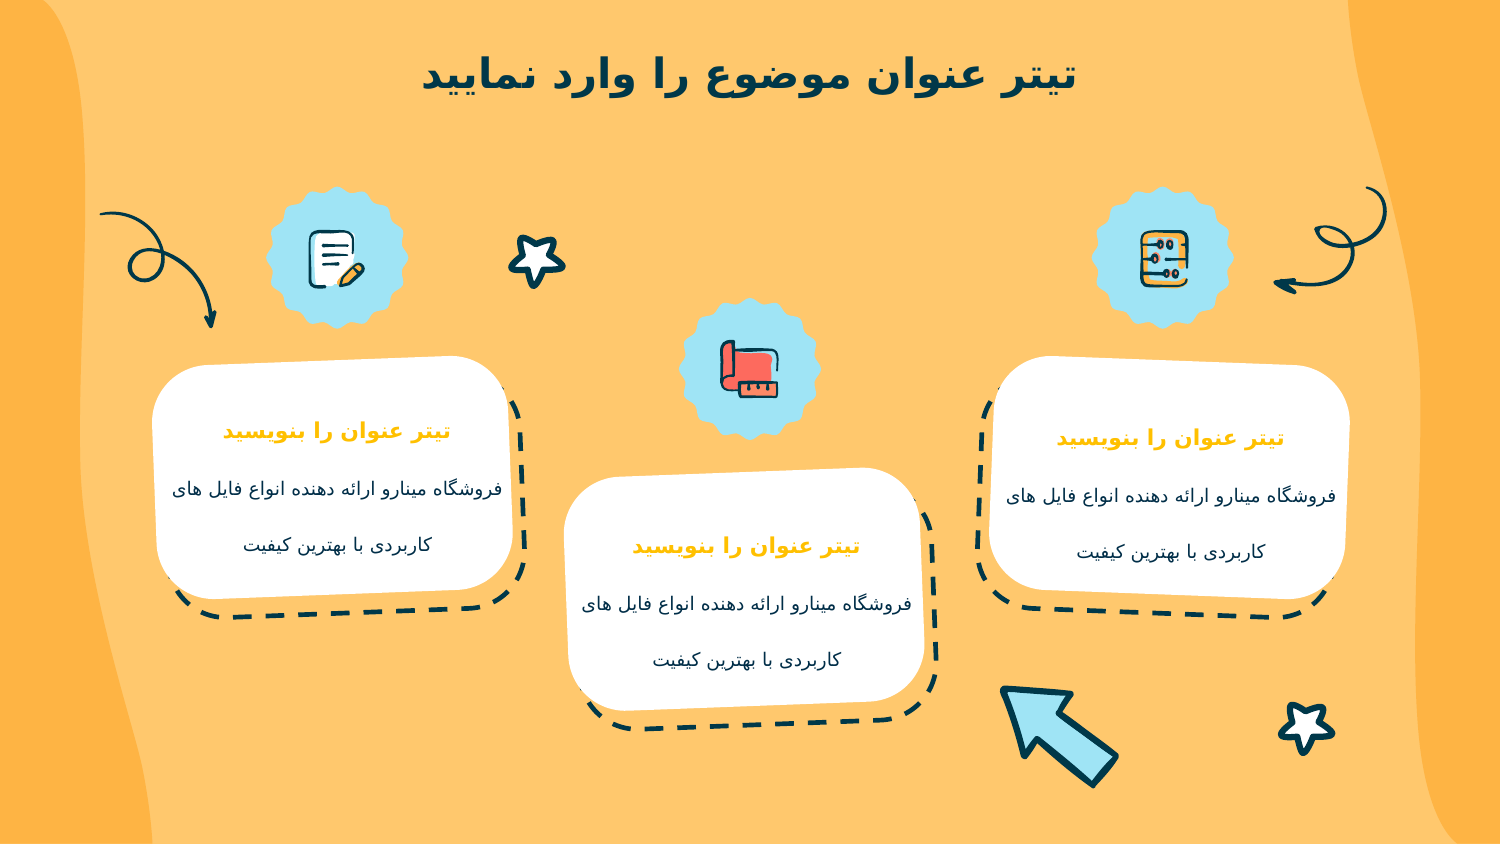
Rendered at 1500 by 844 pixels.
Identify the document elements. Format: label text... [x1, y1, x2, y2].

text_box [678, 297, 822, 441]
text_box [150, 351, 526, 623]
text_box [511, 237, 563, 286]
text_box تیتر عنوان را بنویسید فروشگاه مینارو ارائه دهنده انواع فایل های کاربردی با بهترین کیفیت [509, 235, 565, 288]
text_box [976, 351, 1352, 623]
text_box [99, 211, 217, 329]
text_box تیتر عنوان را بنویسید فروشگاه مینارو ارائه دهنده انواع فایل های کاربردی با بهترین کیفیت [1279, 702, 1335, 755]
text_box [1273, 186, 1387, 295]
text_box [1280, 704, 1333, 754]
text_box تیتر عنوان موضوع را وارد نمایید [389, 39, 1111, 104]
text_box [1091, 186, 1235, 330]
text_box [265, 186, 409, 330]
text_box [562, 463, 938, 734]
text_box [1016, 669, 1106, 796]
